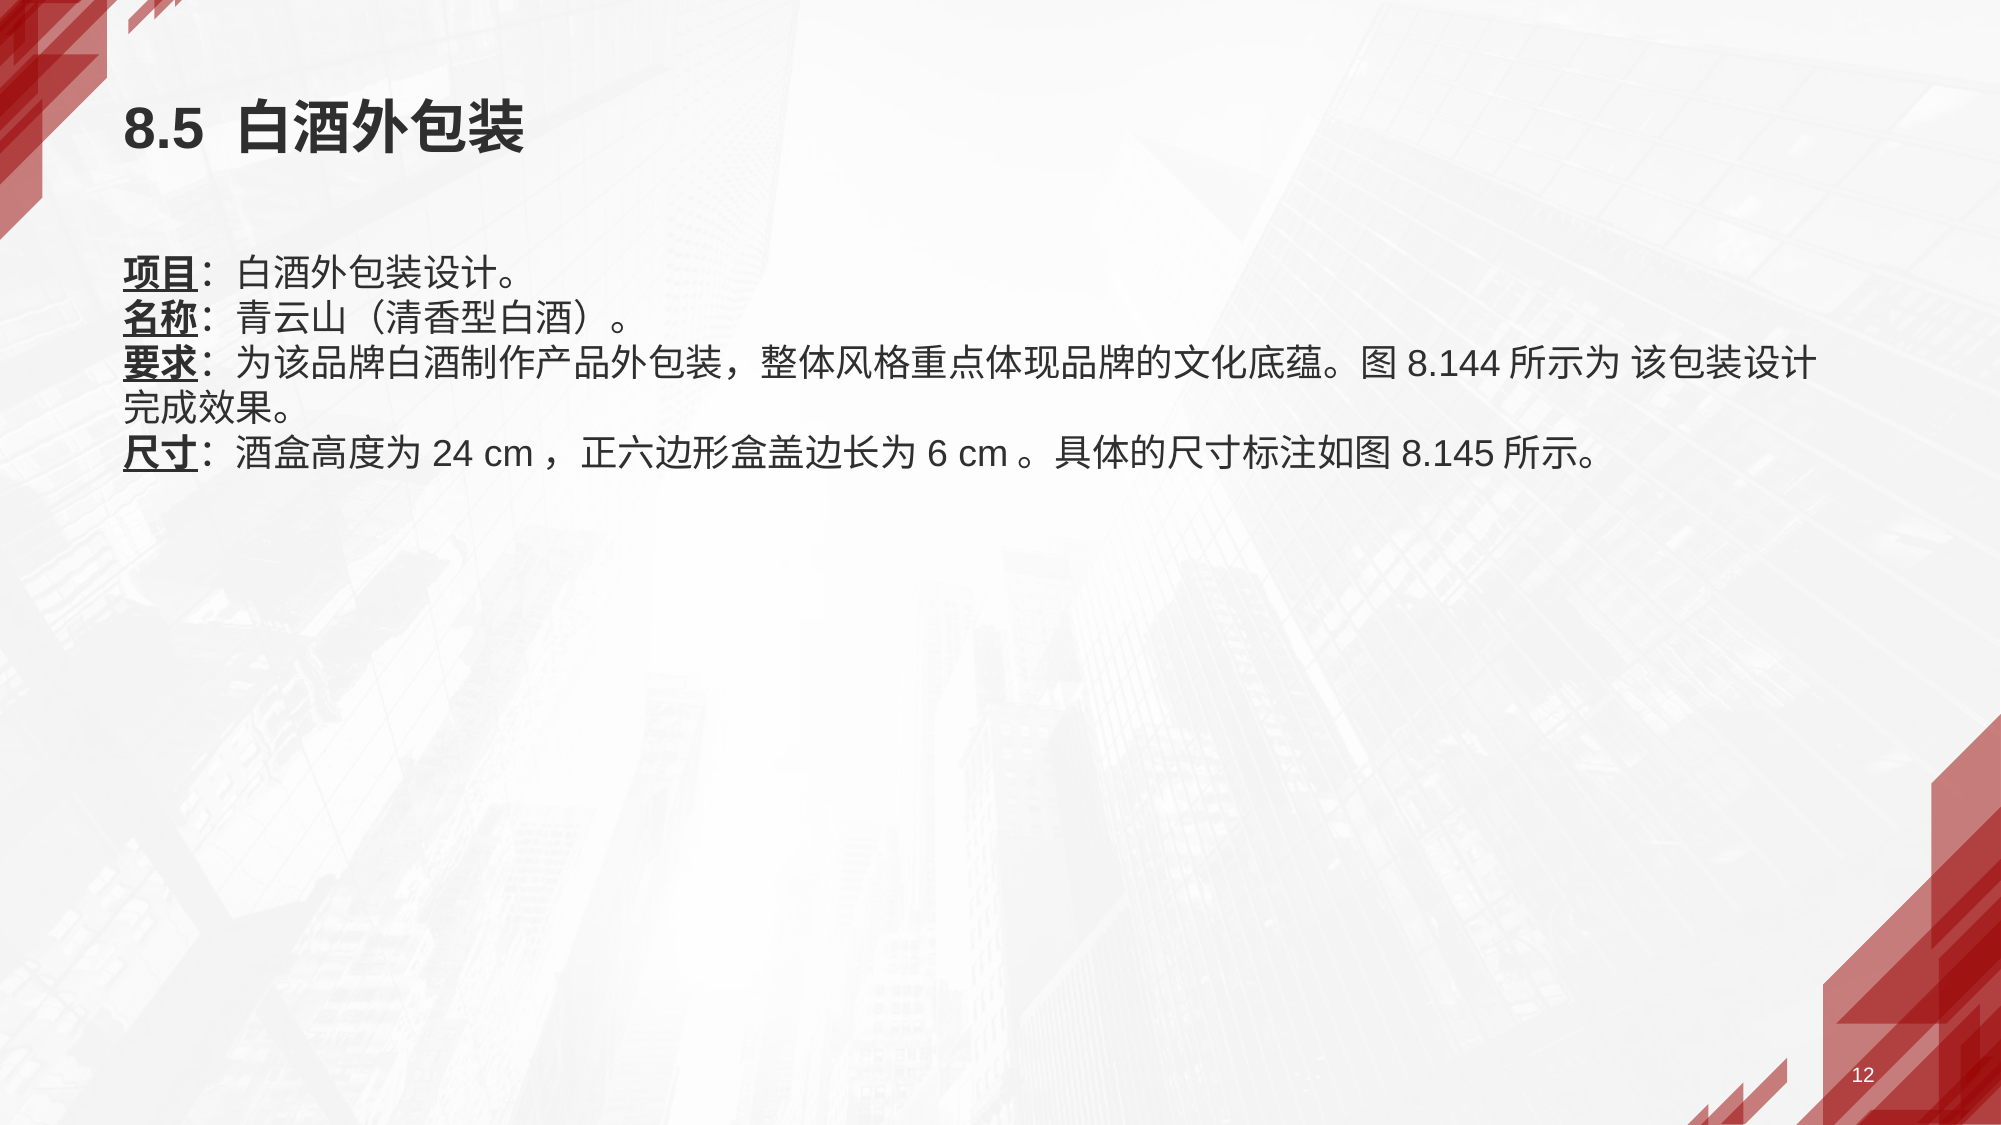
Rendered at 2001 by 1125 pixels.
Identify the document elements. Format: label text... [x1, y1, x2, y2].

title 8.5 白酒外包装 [108, 81, 1890, 169]
slide_number 12 [1452, 1056, 1890, 1092]
text_box 项目：白酒外包装设计。 名称：青云山（清香型白酒）。 要求：为该品牌白酒制作产品外包装，整体风格重点体现品牌的文化底蕴。图8.144所示为 该包装设计完成效果。 尺寸：酒盒高度为24 cm，正六边形盒盖边长为6 cm。具体的尺寸标注如图8.145所示。 [108, 241, 1867, 482]
